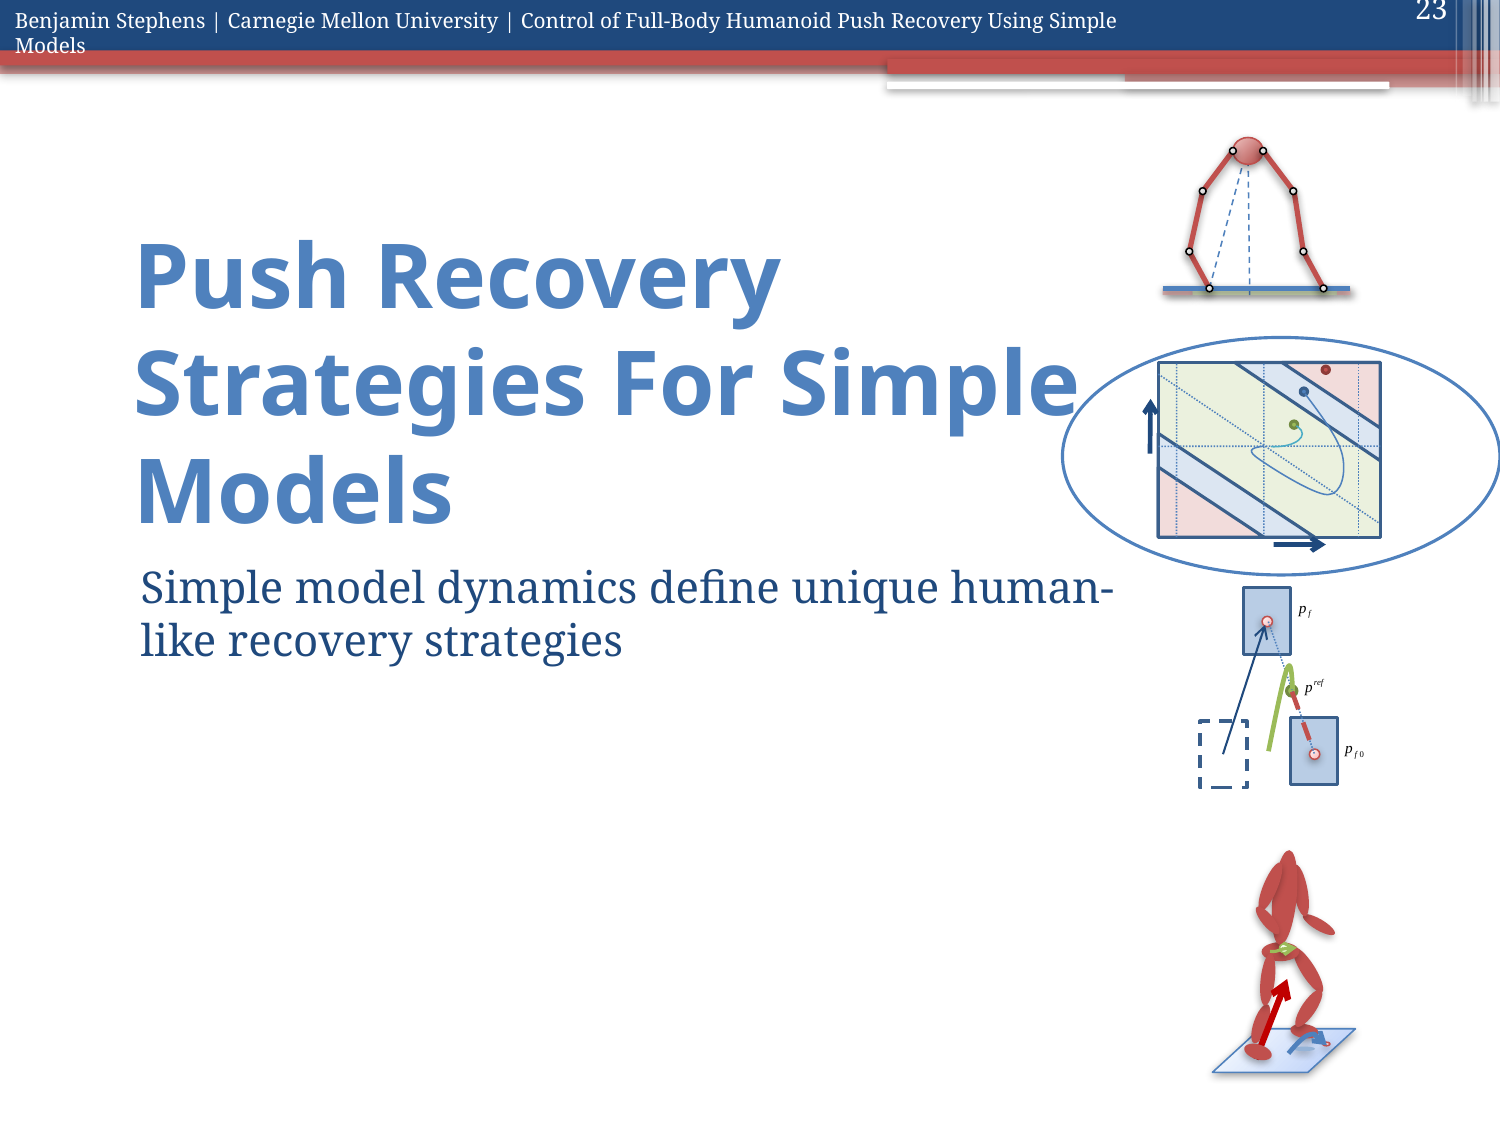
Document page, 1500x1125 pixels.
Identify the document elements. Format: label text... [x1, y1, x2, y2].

text_box [1060, 335, 1500, 577]
list Simple model dynamics define unique human-like recovery strategies [118, 552, 1138, 800]
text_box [1199, 587, 1367, 789]
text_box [1212, 849, 1356, 1073]
title Push Recovery Strategies For Simple Models [118, 324, 1138, 549]
slide_number 23 [1374, 0, 1463, 38]
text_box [1149, 362, 1381, 545]
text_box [1162, 137, 1351, 296]
